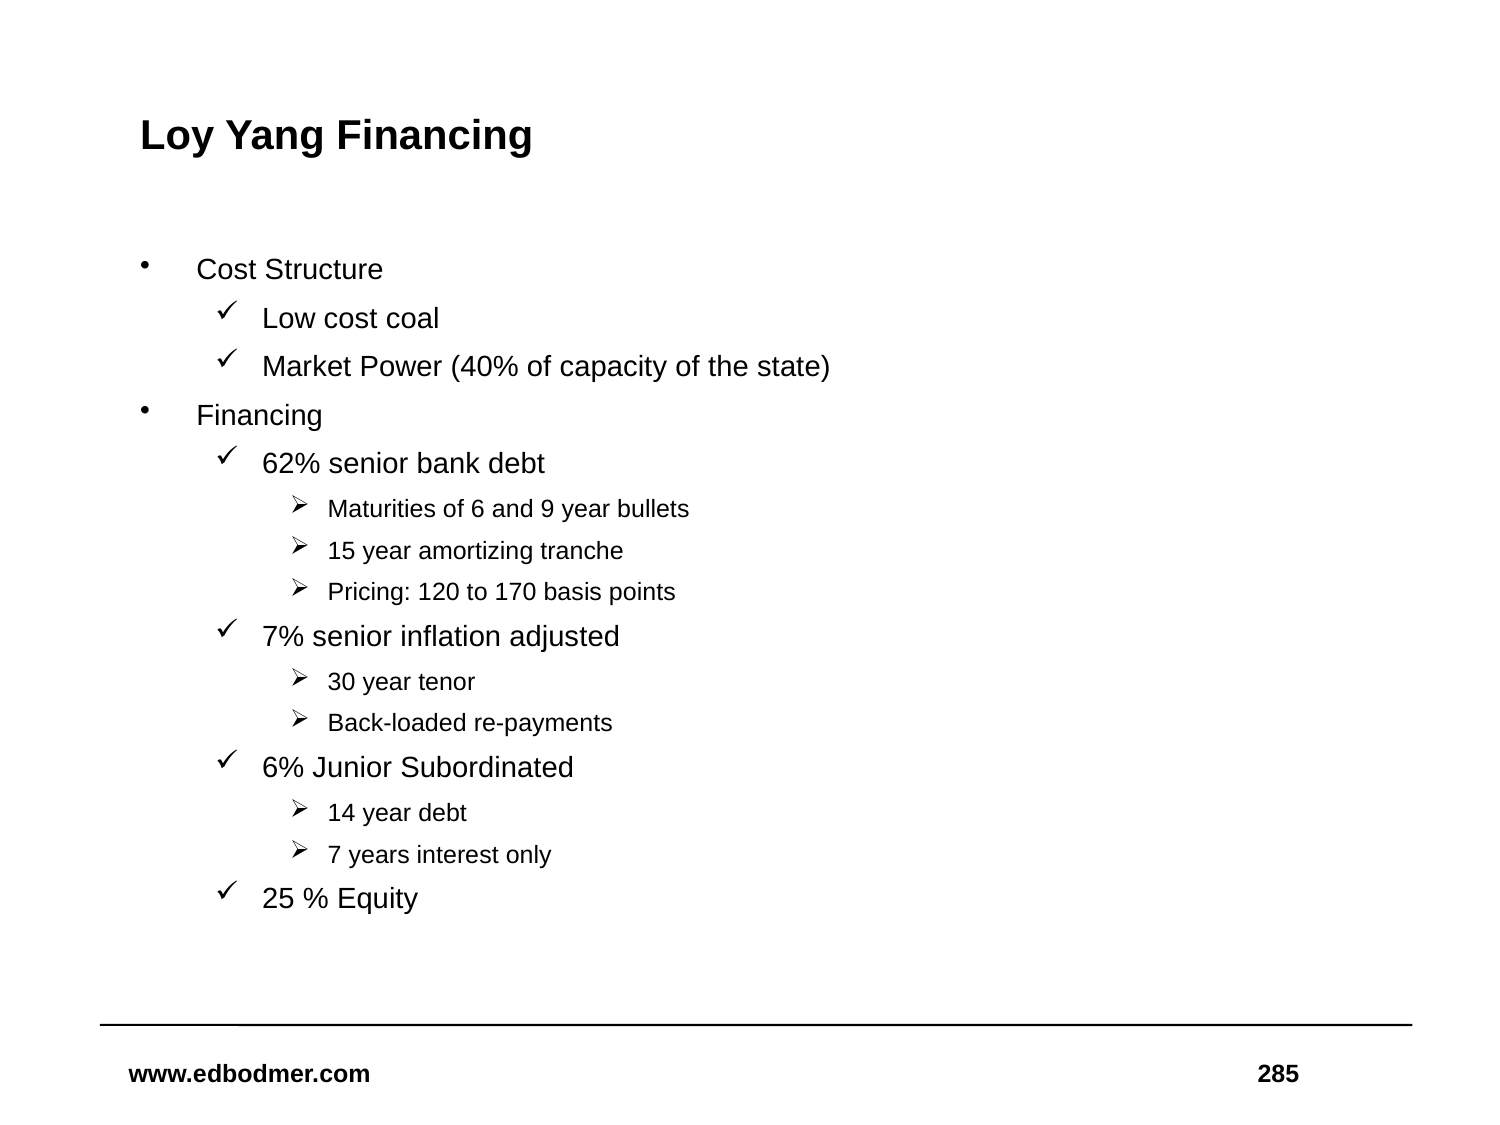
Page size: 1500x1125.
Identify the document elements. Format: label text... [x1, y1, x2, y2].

title Loy Yang Financing [125, 99, 1288, 225]
list Cost Structure Low cost coal Market Power (40% of capacity of the state) Financing 62% senior bank debt Maturities of 6 and 9 year bullets 15 year amortizing tranche Pricing: 120 to 170 basis points 7% senior inflation adjusted 30 year tenor Back-loaded re-payments 6% Junior Subordinated 14 year debt 7 years interest only 25 % Equity [125, 249, 1375, 1000]
